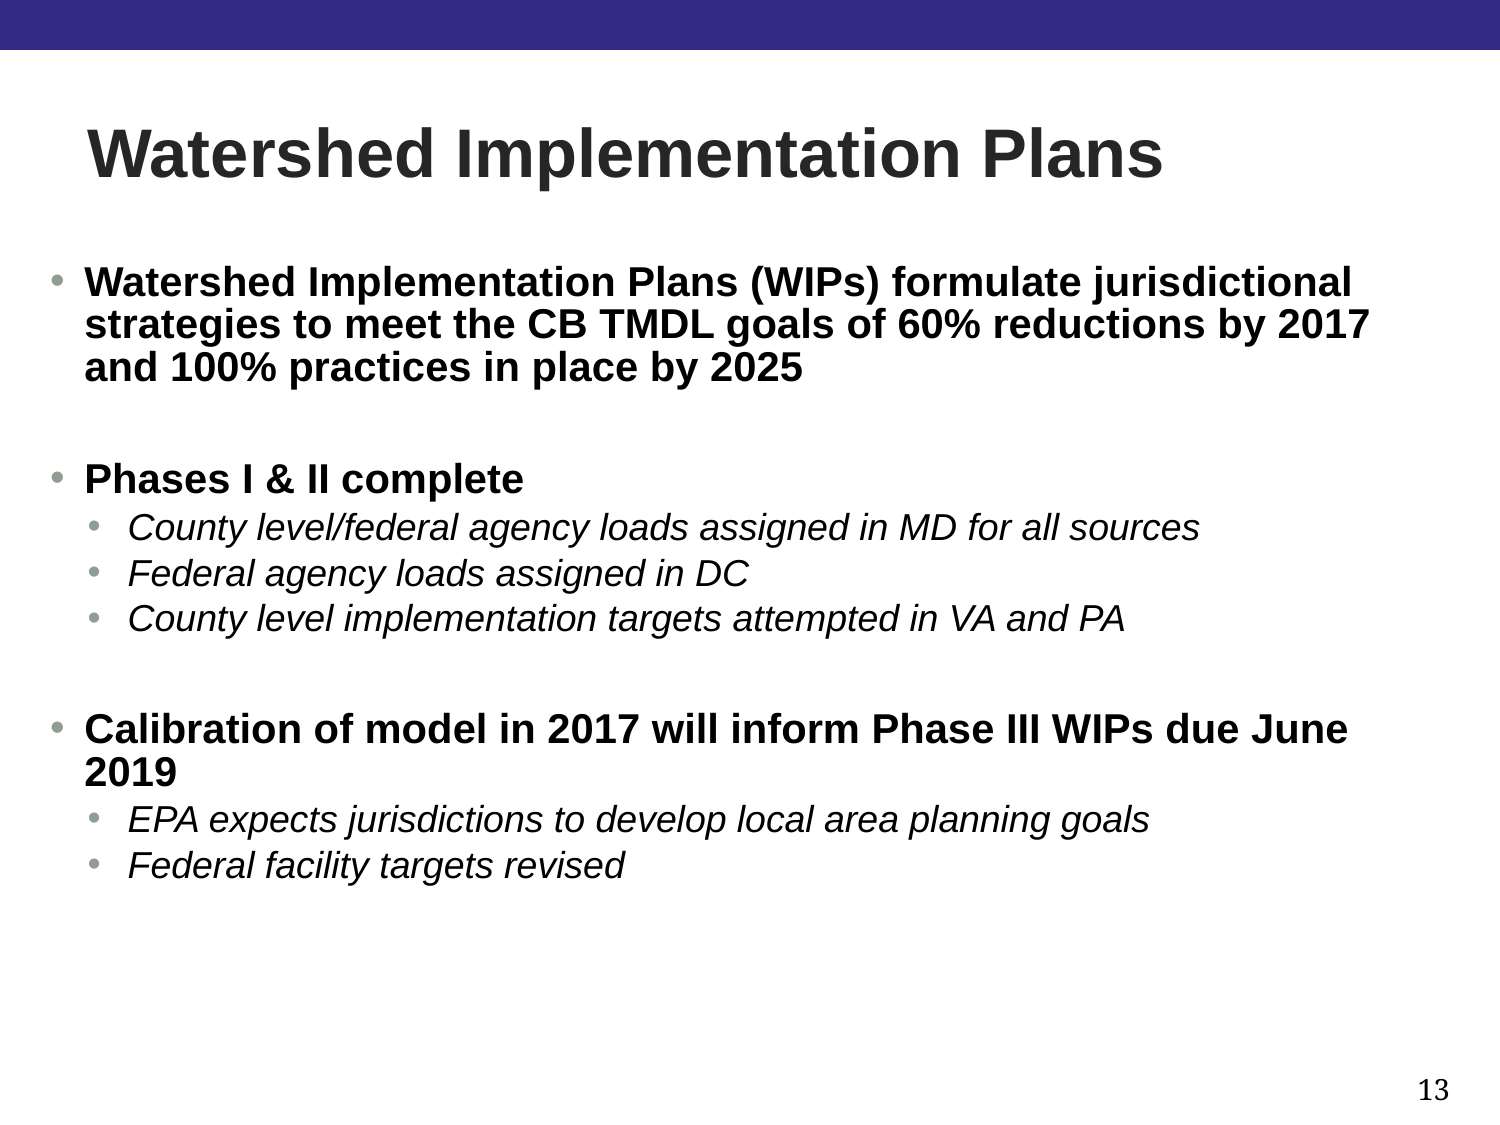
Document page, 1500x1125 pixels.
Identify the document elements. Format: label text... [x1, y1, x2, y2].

title Watershed Implementation Plans [87, 99, 1363, 213]
slide_number 13 [1387, 1072, 1450, 1110]
list Watershed Implementation Plans (WIPs) formulate jurisdictional strategies to meet the CB TMDL goals of 60% reductions by 2017 and 100% practices in place by 2025 Phases I & II complete County level/federal agency loads assigned in MD for all sources Federal agency loads assigned in DC County level implementation targets attempted in VA and PA Calibration of model in 2017 will inform Phase III WIPs due June 2019 EPA expects jurisdictions to develop local area planning goals Federal facility targets revised [49, 262, 1451, 1051]
